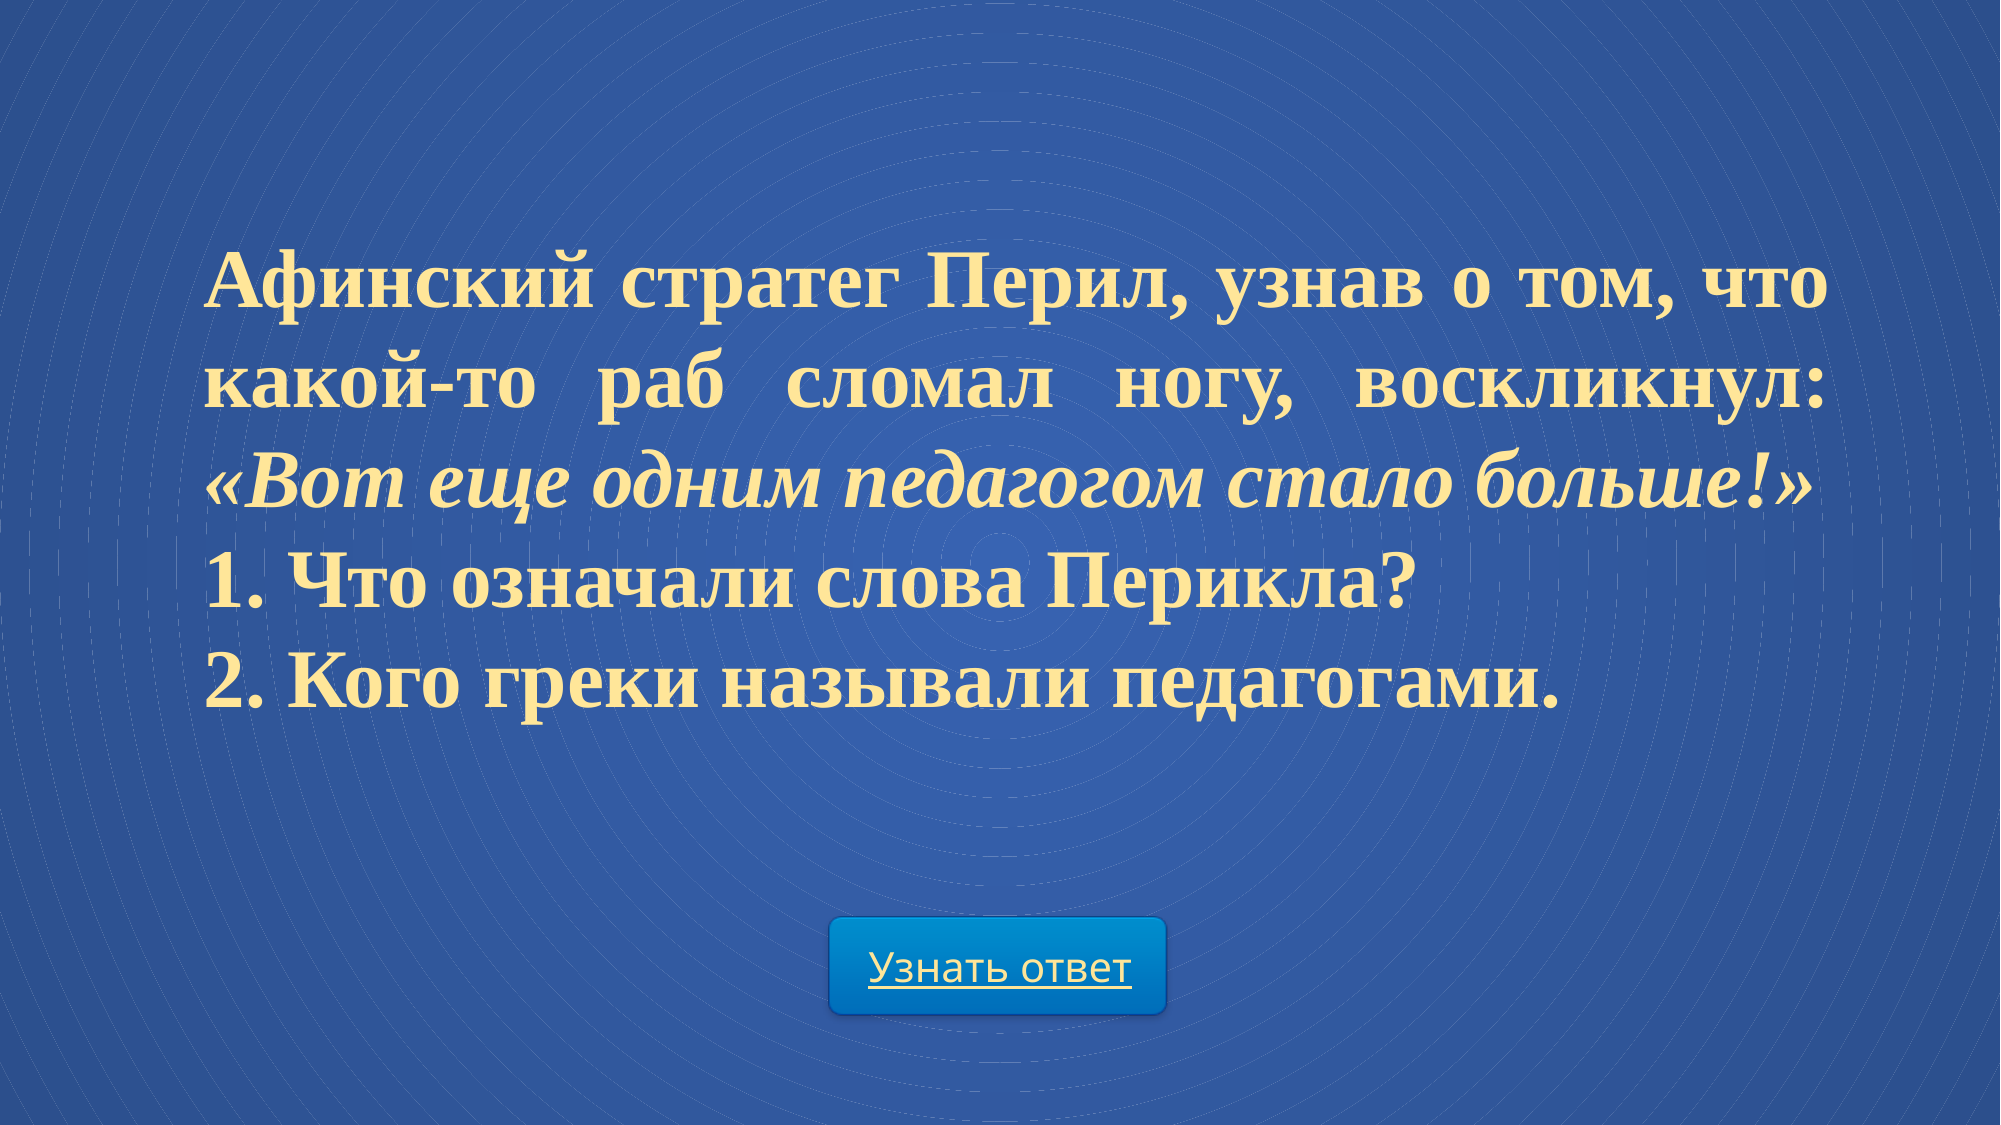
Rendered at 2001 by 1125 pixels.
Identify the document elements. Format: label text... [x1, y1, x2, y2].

text_box Афинский стратег Перил, узнав о том, что какой-то раб сломал ногу, воскликнул: «Вот еще одним педагогом стало больше!» 1. Что означали слова Перикла? 2. Кого греки называли педагогами. [189, 217, 1846, 732]
picture [793, 902, 1180, 1035]
